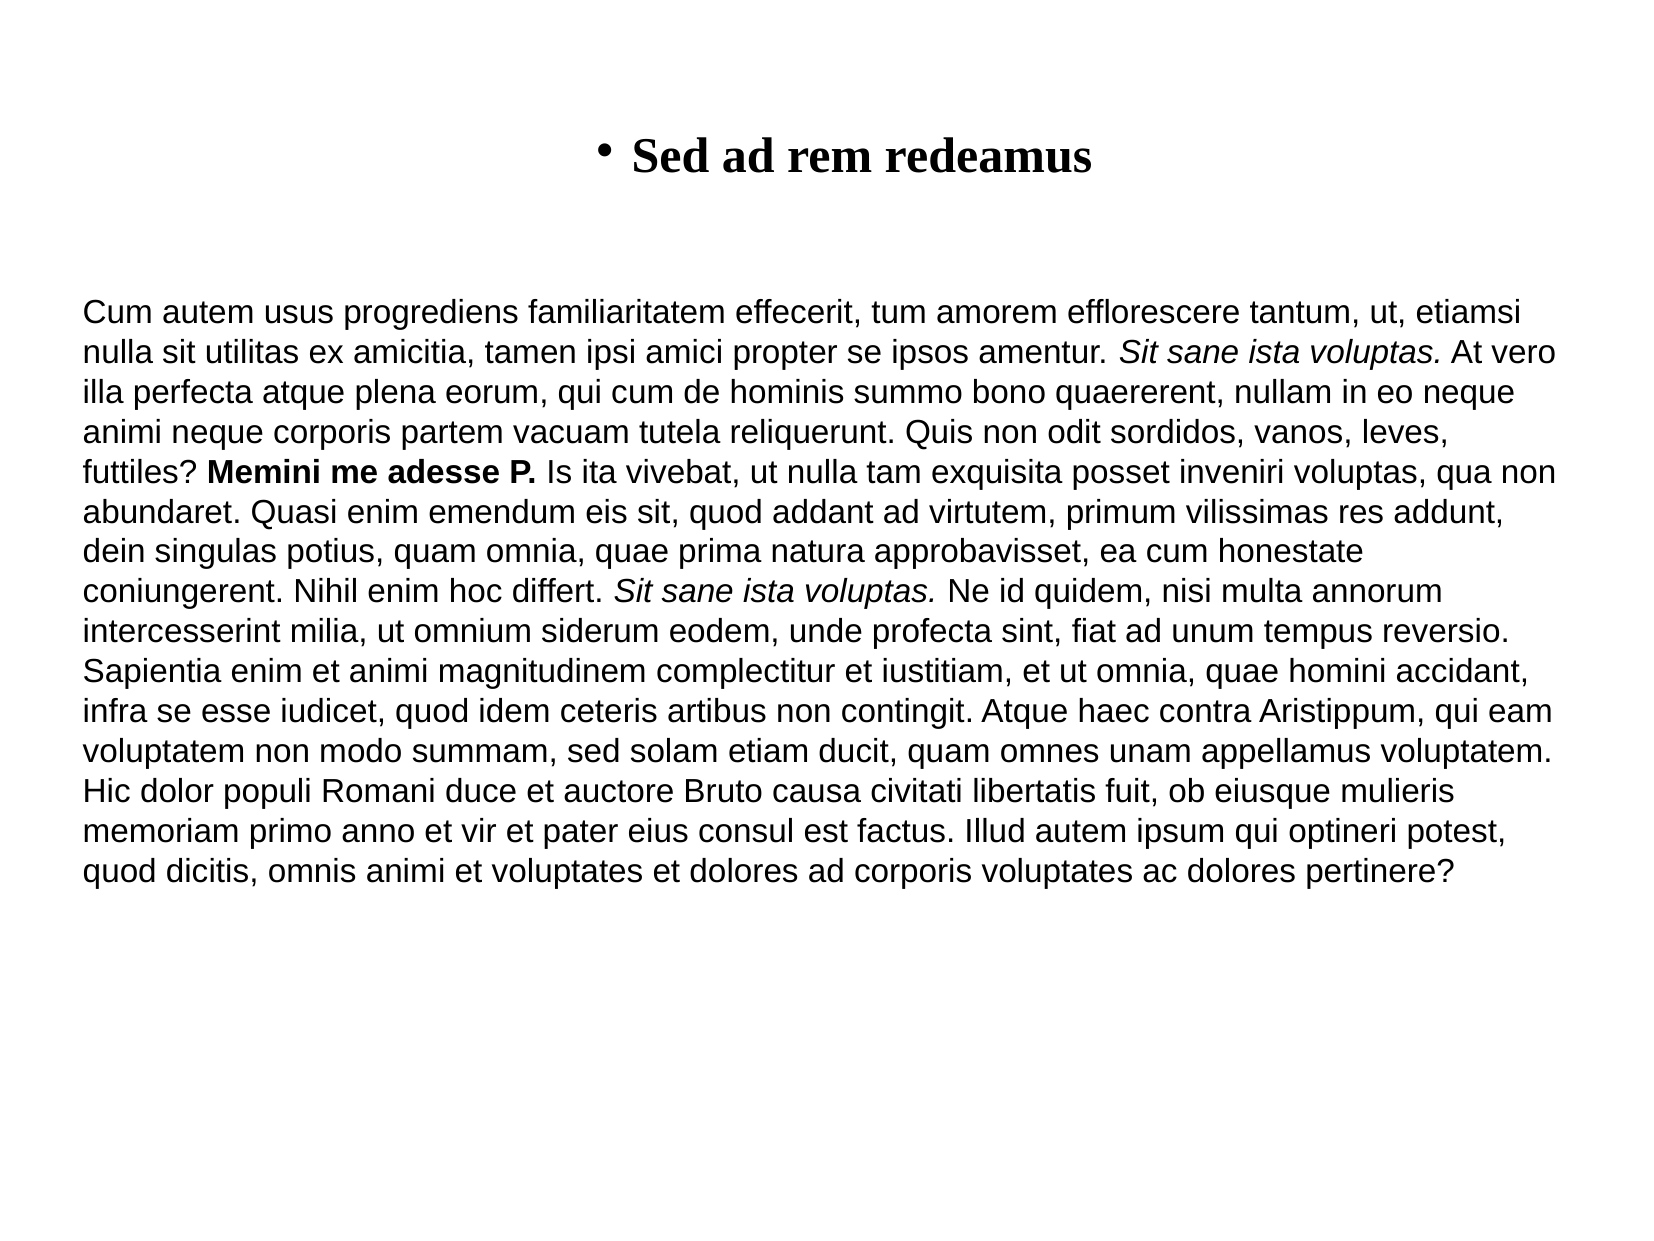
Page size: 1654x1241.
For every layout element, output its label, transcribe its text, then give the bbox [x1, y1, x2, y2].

text_box Sed ad rem redeamus [82, 49, 1571, 257]
text_box Cum autem usus progrediens familiaritatem effecerit, tum amorem efflorescere tantum, ut, etiamsi nulla sit utilitas ex amicitia, tamen ipsi amici propter se ipsos amentur. Sit sane ista voluptas. At vero illa perfecta atque plena eorum, qui cum de hominis summo bono quaererent, nullam in eo neque animi neque corporis partem vacuam tutela reliquerunt. Quis non odit sordidos, vanos, leves, futtiles? Memini me adesse P. Is ita vivebat, ut nulla tam exquisita posset inveniri voluptas, qua non abundaret. Quasi enim emendum eis sit, quod addant ad virtutem, primum vilissimas res addunt, dein singulas potius, quam omnia, quae prima natura approbavisset, ea cum honestate coniungerent. Nihil enim hoc differt. Sit sane ista voluptas. Ne id quidem, nisi multa annorum intercesserint milia, ut omnium siderum eodem, unde profecta sint, fiat ad unum tempus reversio. Sapientia enim et animi magnitudinem complectitur et iustitiam, et ut omnia, quae homini accidant, infra se esse iudicet, quod idem ceteris artibus non contingit. Atque haec contra Aristippum, qui eam voluptatem non modo summam, sed solam etiam ducit, quam omnes unam appellamus voluptatem. Hic dolor populi Romani duce et auctore Bruto causa civitati libertatis fuit, ob eiusque mulieris memoriam primo anno et vir et pater eius consul est factus. Illud autem ipsum qui optineri potest, quod dicitis, omnis animi et voluptates et dolores ad corporis voluptates ac dolores pertinere? [82, 290, 1571, 1010]
